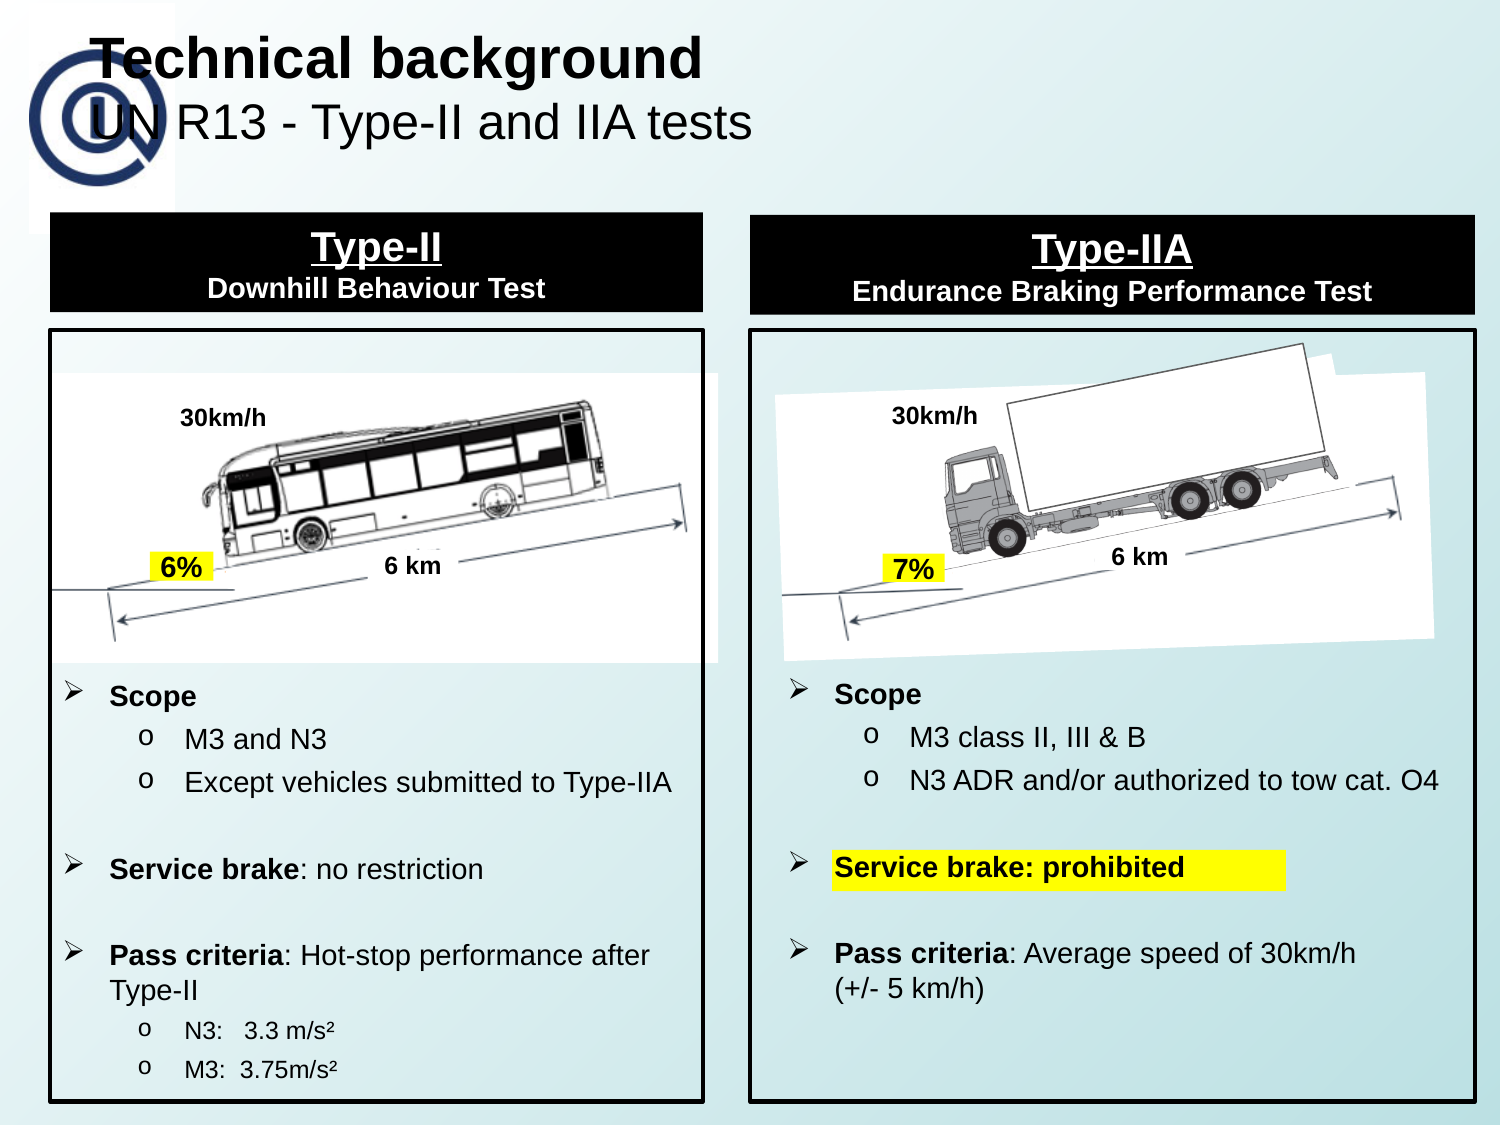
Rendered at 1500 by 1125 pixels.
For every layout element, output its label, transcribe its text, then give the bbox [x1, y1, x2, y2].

text_box [48, 669, 705, 1104]
picture [29, 3, 175, 234]
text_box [49, 372, 719, 663]
text_box [748, 328, 1477, 1104]
text_box Type-II Downhill Behaviour Test [50, 212, 703, 313]
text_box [779, 372, 1431, 651]
title Technical background UN R13 - Type-II and IIA tests [75, 12, 1425, 200]
text_box [48, 328, 705, 372]
text_box Type-IIA Endurance Braking Performance Test [750, 214, 1475, 315]
